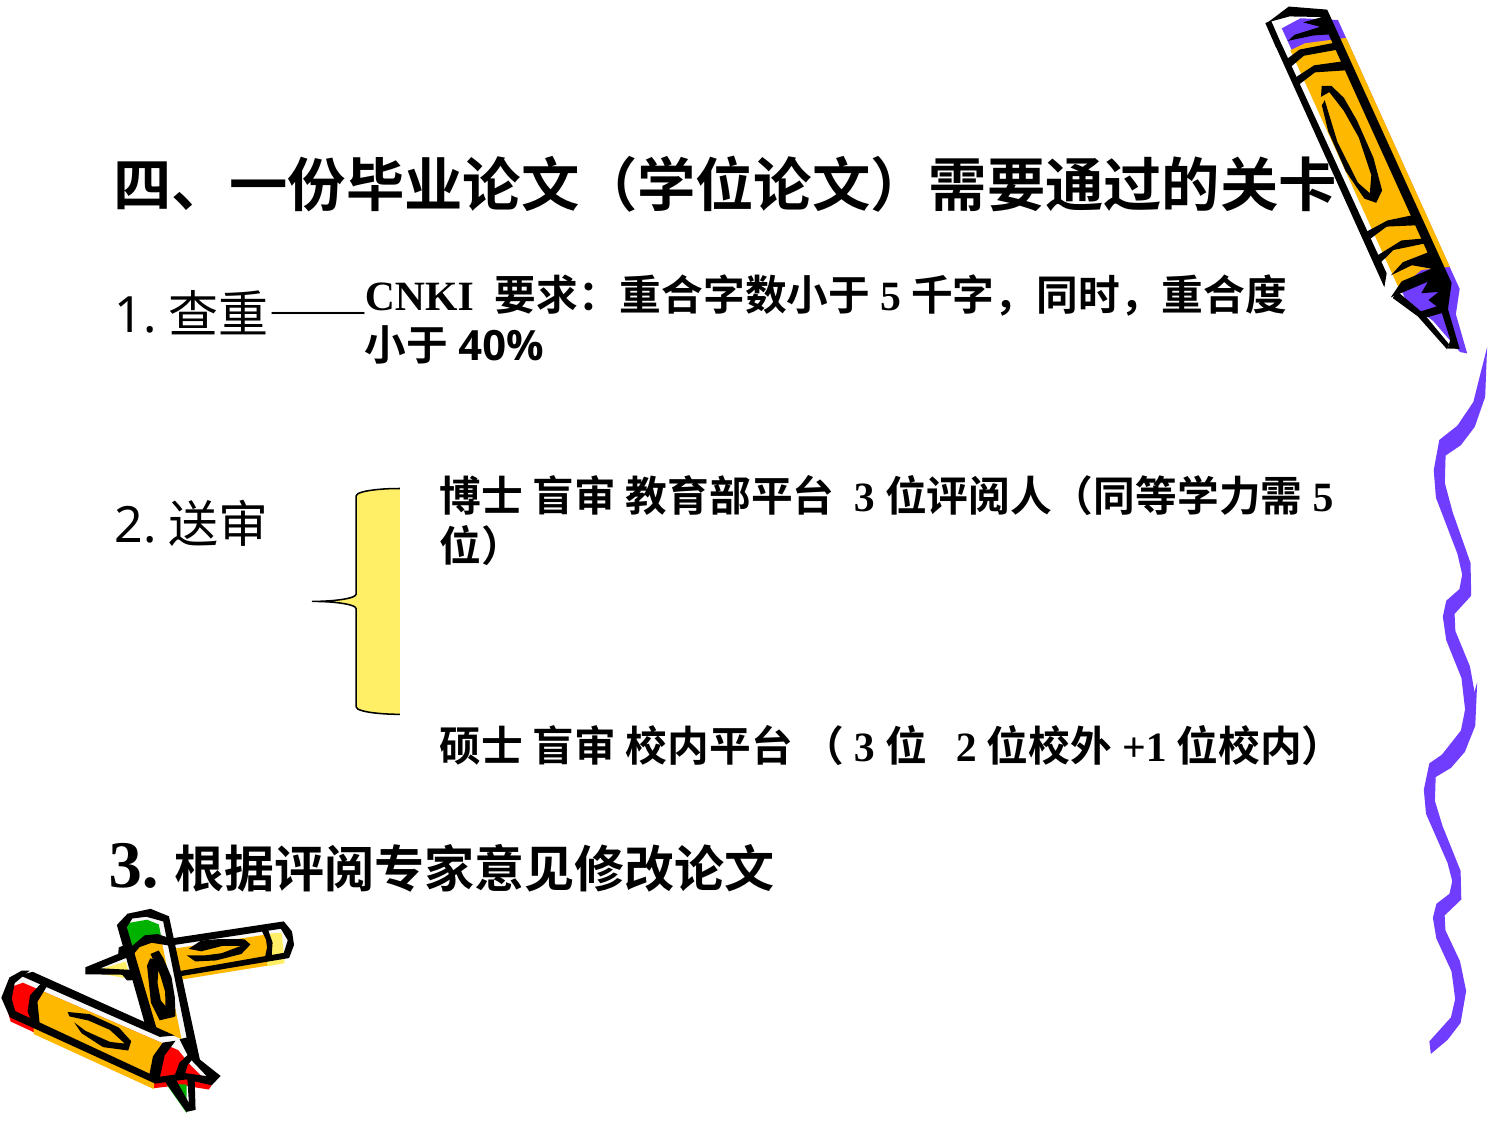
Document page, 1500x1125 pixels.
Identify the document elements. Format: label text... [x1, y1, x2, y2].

list 1.查重—— 2.送审 [99, 274, 1426, 813]
text_box [312, 488, 400, 715]
text_box 3.根据评阅专家意见修改论文 [93, 813, 1426, 909]
text_box 博士 盲审 教育部平台 3位评阅人（同等学力需5位） 硕士 盲审 校内平台 （3位 2位校外+1位校内） [425, 462, 1419, 778]
text_box CNKI 要求：重合字数小于5千字，同时，重合度小于40% [350, 261, 1325, 390]
title 四、一份毕业论文（学位论文）需要通过的关卡 [74, 0, 1376, 227]
